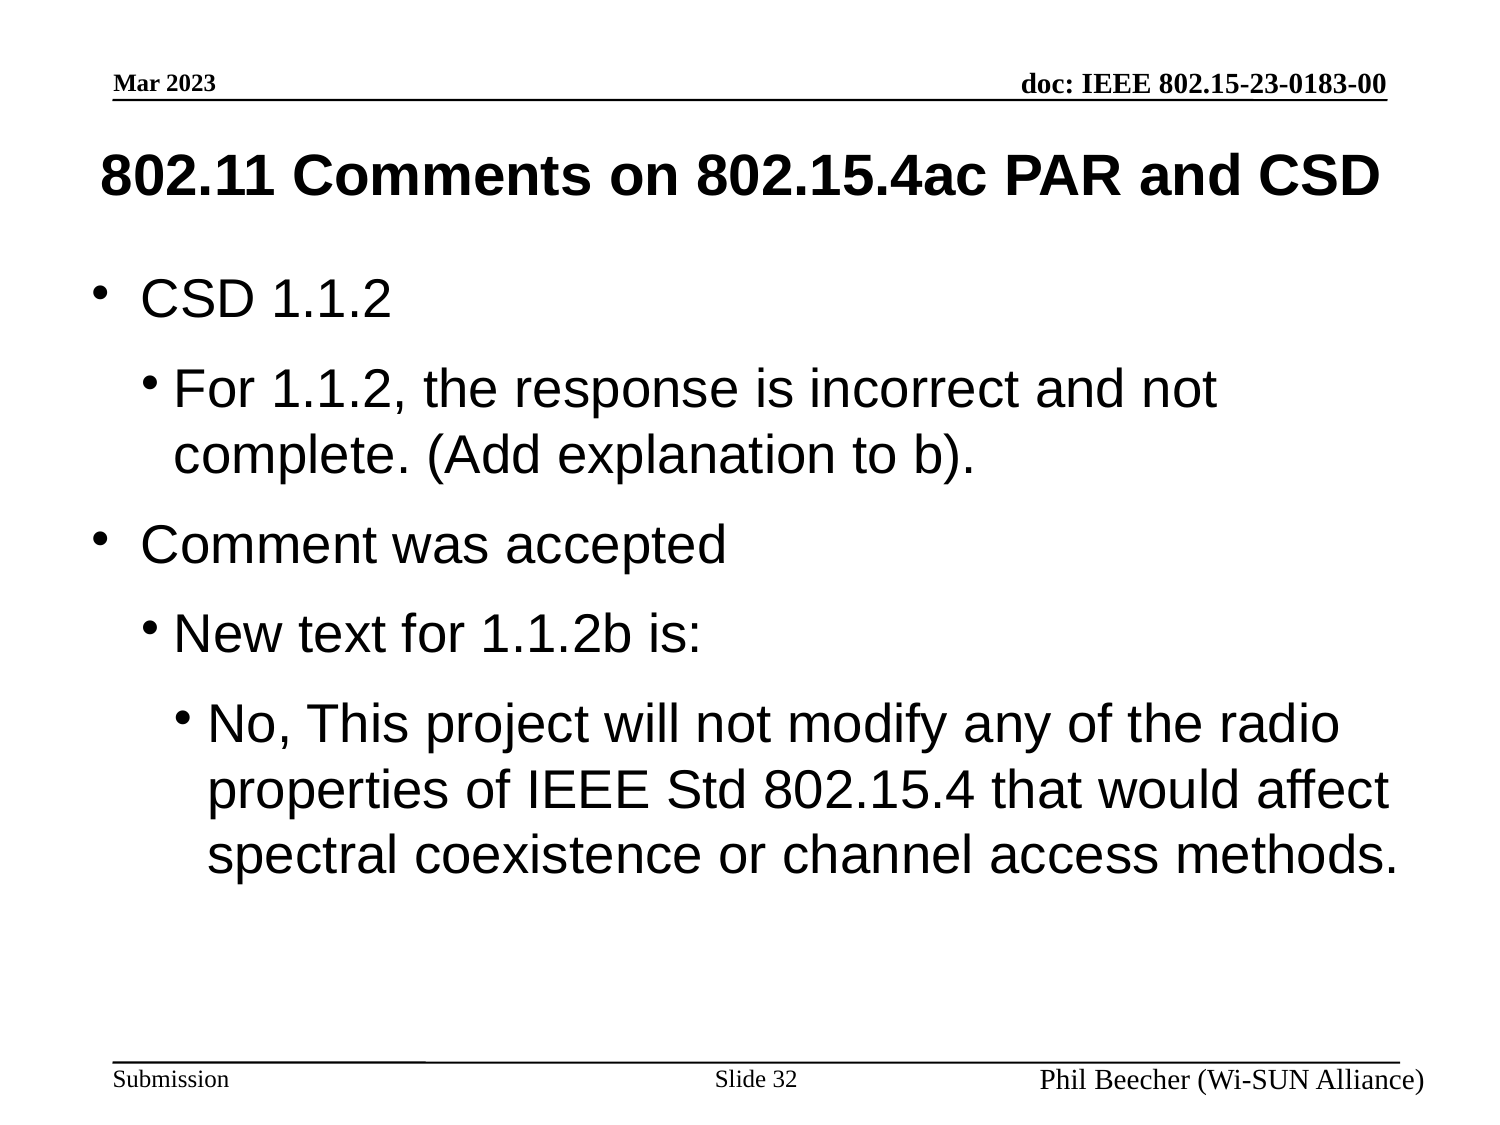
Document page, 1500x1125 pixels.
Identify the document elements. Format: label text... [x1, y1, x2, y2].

text_box CSD 1.1.2 For 1.1.2, the response is incorrect and not complete. (Add explanation to b). Comment was accepted New text for 1.1.2b is: No, This project will not modify any of the radio properties of IEEE Std 802.15.4 that would affect spectral coexistence or channel access methods. [74, 263, 1425, 916]
text_box 802.11 Comments on 802.15.4ac PAR and CSD [74, 112, 1425, 233]
text_box Slide 32 [675, 1062, 838, 1093]
